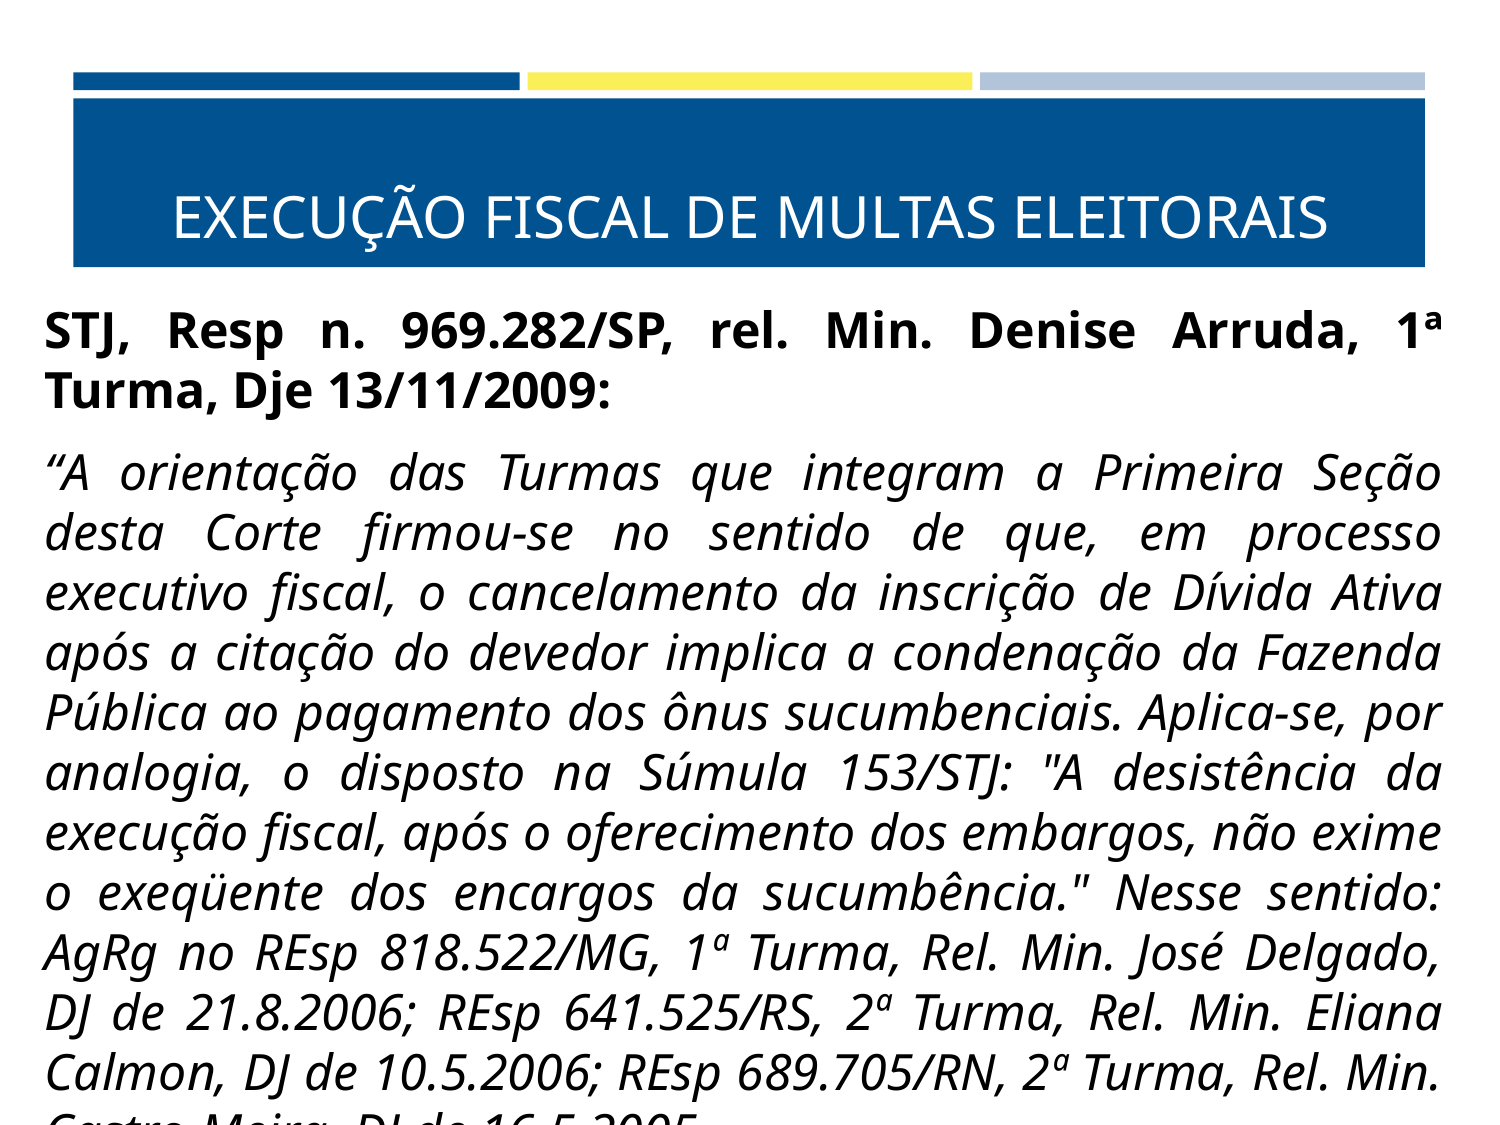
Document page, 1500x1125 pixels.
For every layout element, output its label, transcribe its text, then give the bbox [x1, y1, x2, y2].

title EXECUÇÃO FISCAL DE MULTAS ELEITORAIS [95, 112, 1406, 259]
list STJ, Resp n. 969.282/SP, rel. Min. Denise Arruda, 1ª Turma, Dje 13/11/2009: “A orientação das Turmas que integram a Primeira Seção desta Corte firmou-se no sentido de que, em processo executivo fiscal, o cancelamento da inscrição de Dívida Ativa após a citação do devedor implica a condenação da Fazenda Pública ao pagamento dos ônus sucumbenciais. Aplica-se, por analogia, o disposto na Súmula 153/STJ: "A desistência da execução fiscal, após o oferecimento dos embargos, não exime o exeqüente dos encargos da sucumbência." Nesse sentido: AgRg no REsp 818.522/MG, 1ª Turma, Rel. Min. José Delgado, DJ de 21.8.2006; REsp 641.525/RS, 2ª Turma, Rel. Min. Eliana Calmon, DJ de 10.5.2006; REsp 689.705/RN, 2ª Turma, Rel. Min. Castro Meira, DJ de 16.5.2005. [29, 290, 1459, 1094]
